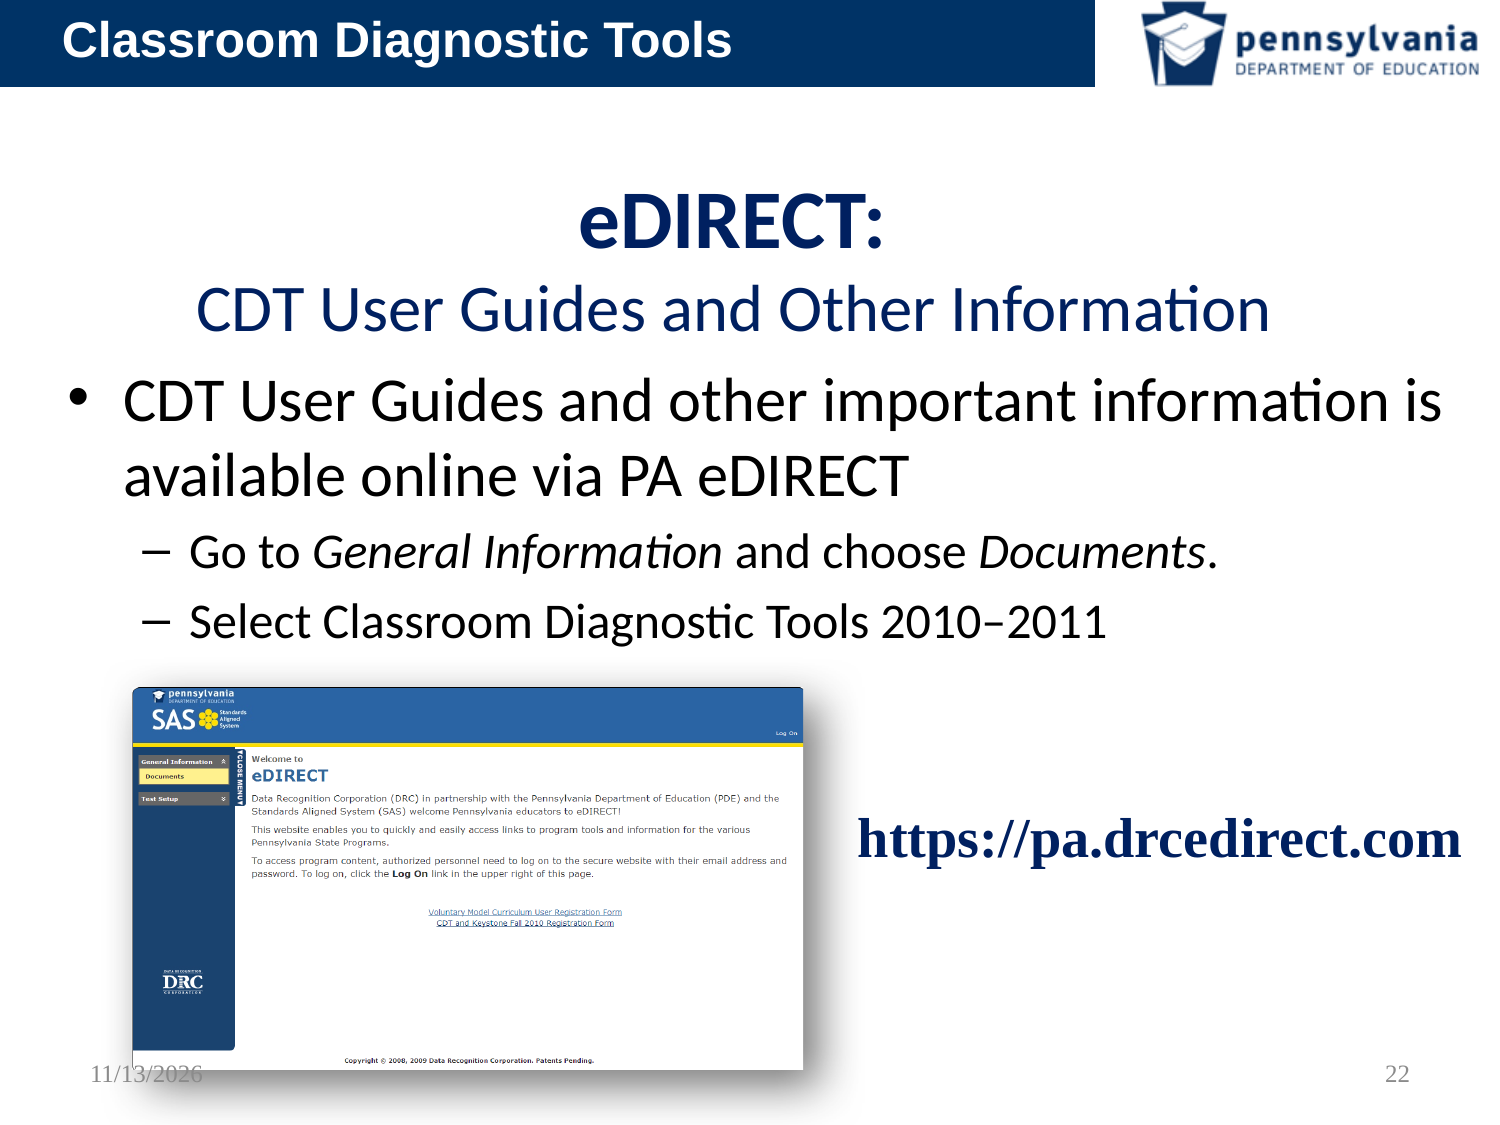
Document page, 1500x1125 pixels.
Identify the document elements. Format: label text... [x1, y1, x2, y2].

slide_number 22 [1074, 1042, 1425, 1103]
title eDIRECT: CDT User Guides and Other Information [12, 188, 1472, 322]
text_box https://pa.drcedirect.com [853, 793, 1500, 876]
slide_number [75, 1042, 425, 1103]
list CDT User Guides and other important information is available online via PA eDIRECT Go to General Information and choose Documents. Select Classroom Diagnostic Tools 2010–2011 [52, 350, 1464, 1030]
picture [1134, 0, 1485, 90]
picture [131, 686, 804, 1070]
